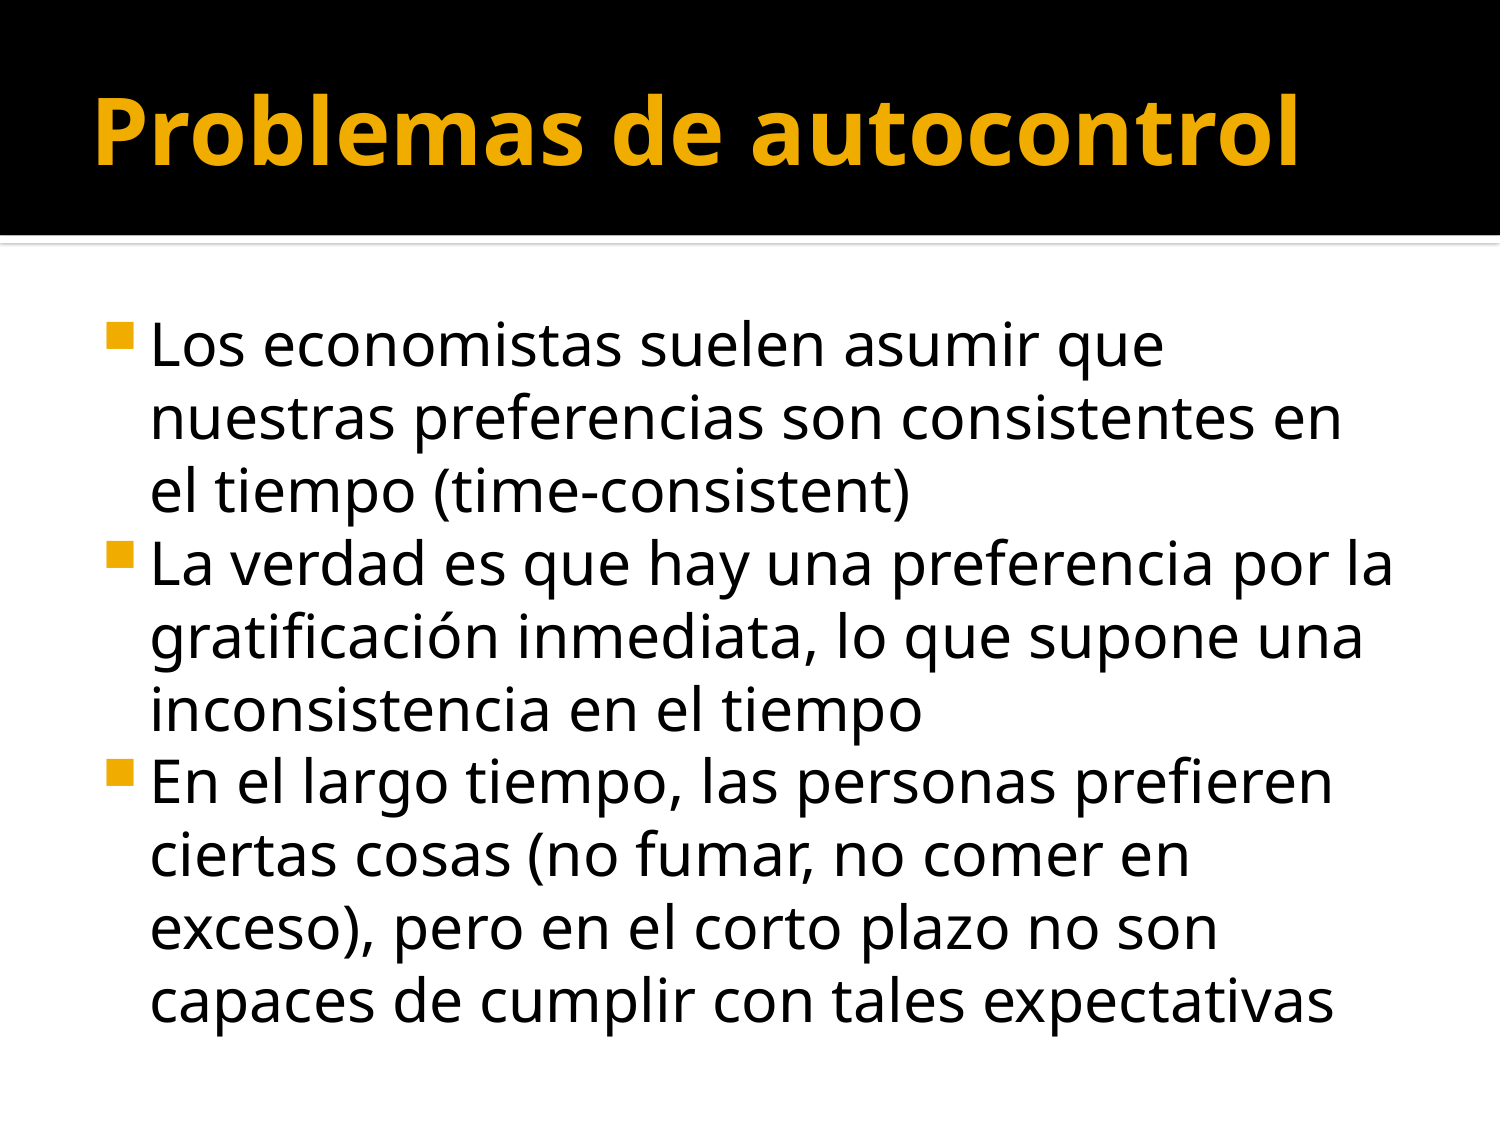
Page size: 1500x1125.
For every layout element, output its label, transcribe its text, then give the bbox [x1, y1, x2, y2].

title Problemas de autocontrol [75, 25, 1425, 231]
list Los economistas suelen asumir que nuestras preferencias son consistentes en el tiempo (time-consistent) La verdad es que hay una preferencia por la gratificación inmediata, lo que supone una inconsistencia en el tiempo En el largo tiempo, las personas prefieren ciertas cosas (no fumar, no comer en exceso), pero en el corto plazo no son capaces de cumplir con tales expectativas [75, 291, 1425, 1050]
